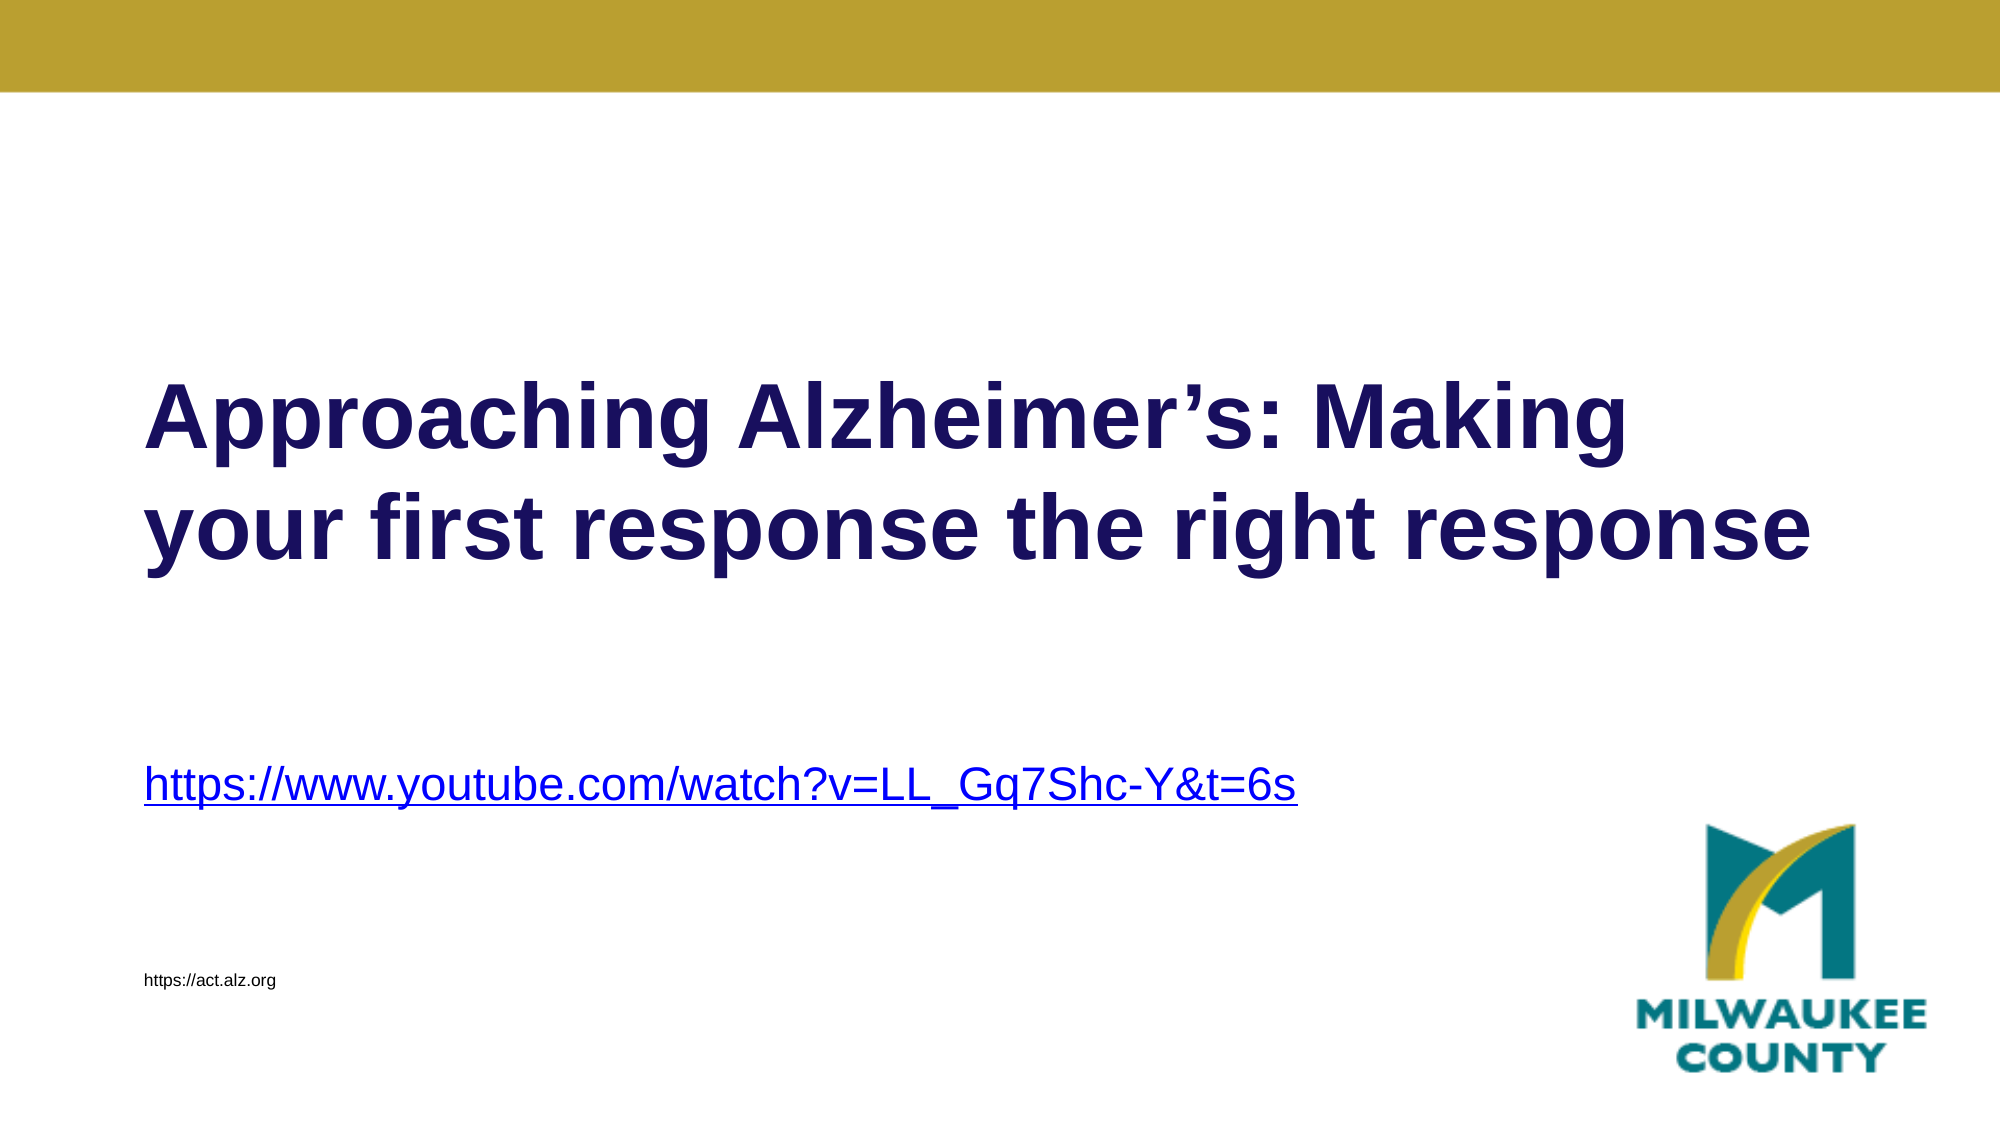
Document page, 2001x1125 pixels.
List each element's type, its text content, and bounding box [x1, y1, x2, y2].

title Approaching Alzheimer’s: Making your first response the right response [135, 279, 1862, 749]
picture [0, 0, 2000, 1125]
list https://www.youtube.com/watch?v=LL_Gq7Shc-Y&t=6s https://act.alz.org [135, 752, 1862, 1000]
